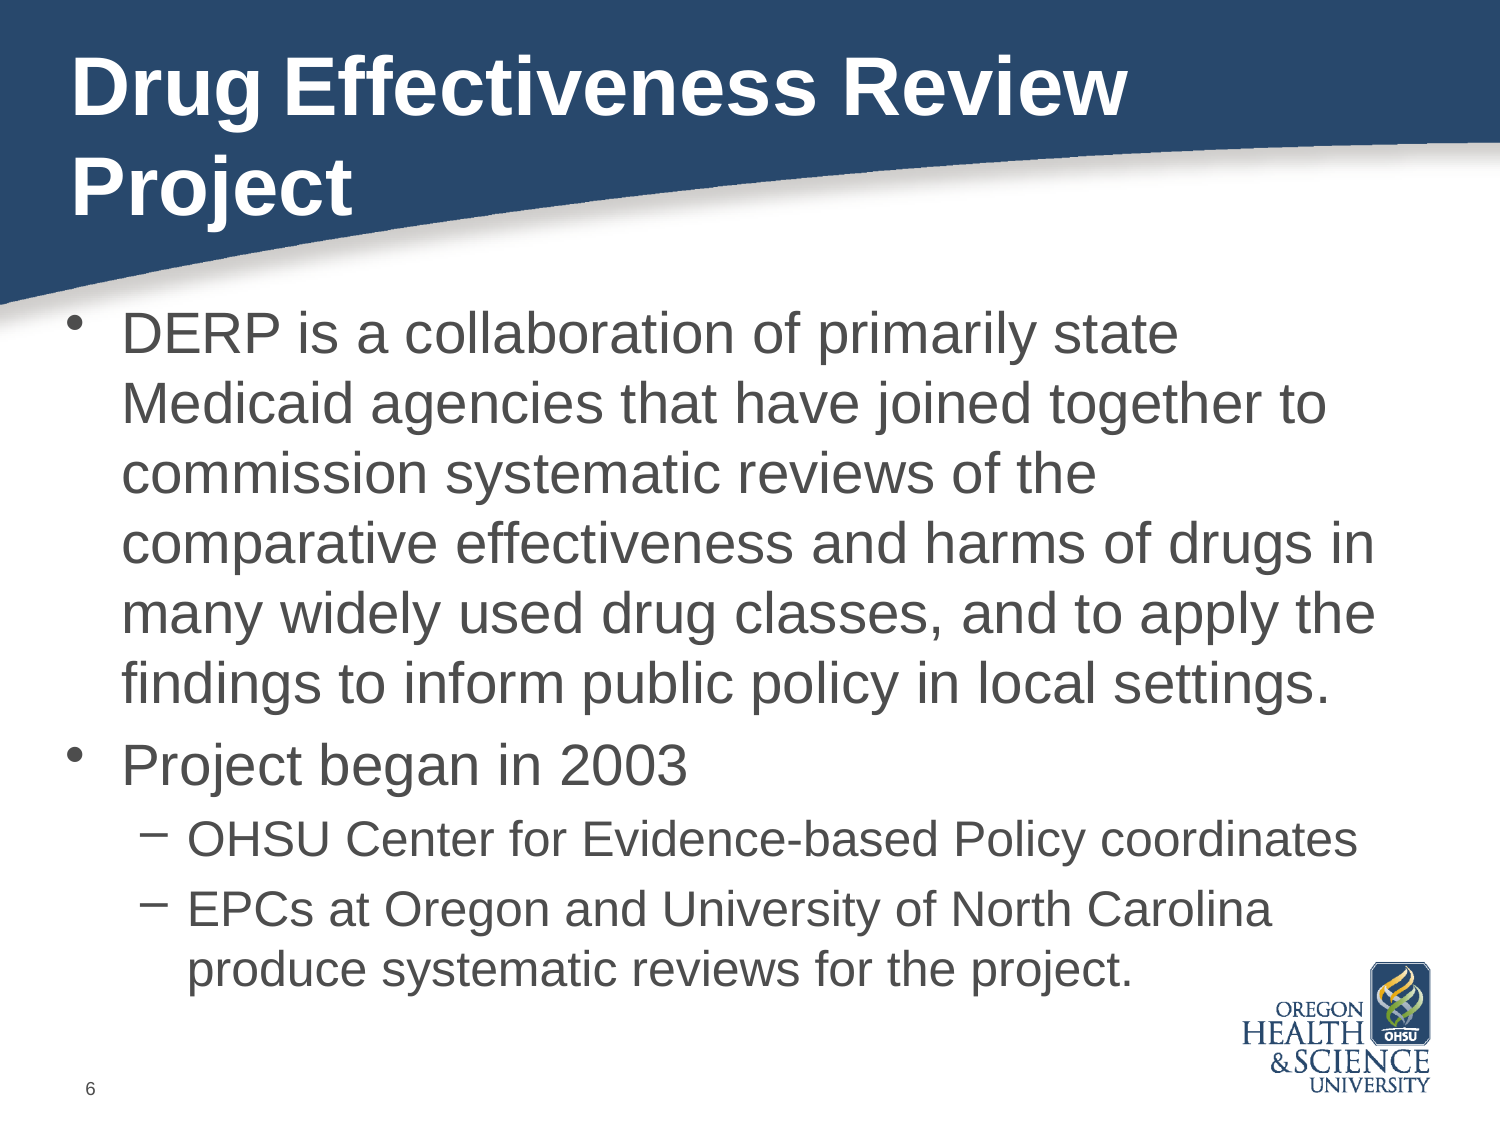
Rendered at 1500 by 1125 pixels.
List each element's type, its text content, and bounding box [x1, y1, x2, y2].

list DERP is a collaboration of primarily state Medicaid agencies that have joined together to commission systematic reviews of the comparative effectiveness and harms of drugs in many widely used drug classes, and to apply the findings to inform public policy in local settings. Project began in 2003 OHSU Center for Evidence-based Policy coordinates EPCs at Oregon and University of North Carolina produce systematic reviews for the project. [50, 287, 1438, 993]
slide_number 6 [70, 1028, 663, 1107]
title Drug Effectiveness Review Project [70, 24, 1421, 125]
picture [0, 0, 1500, 1125]
